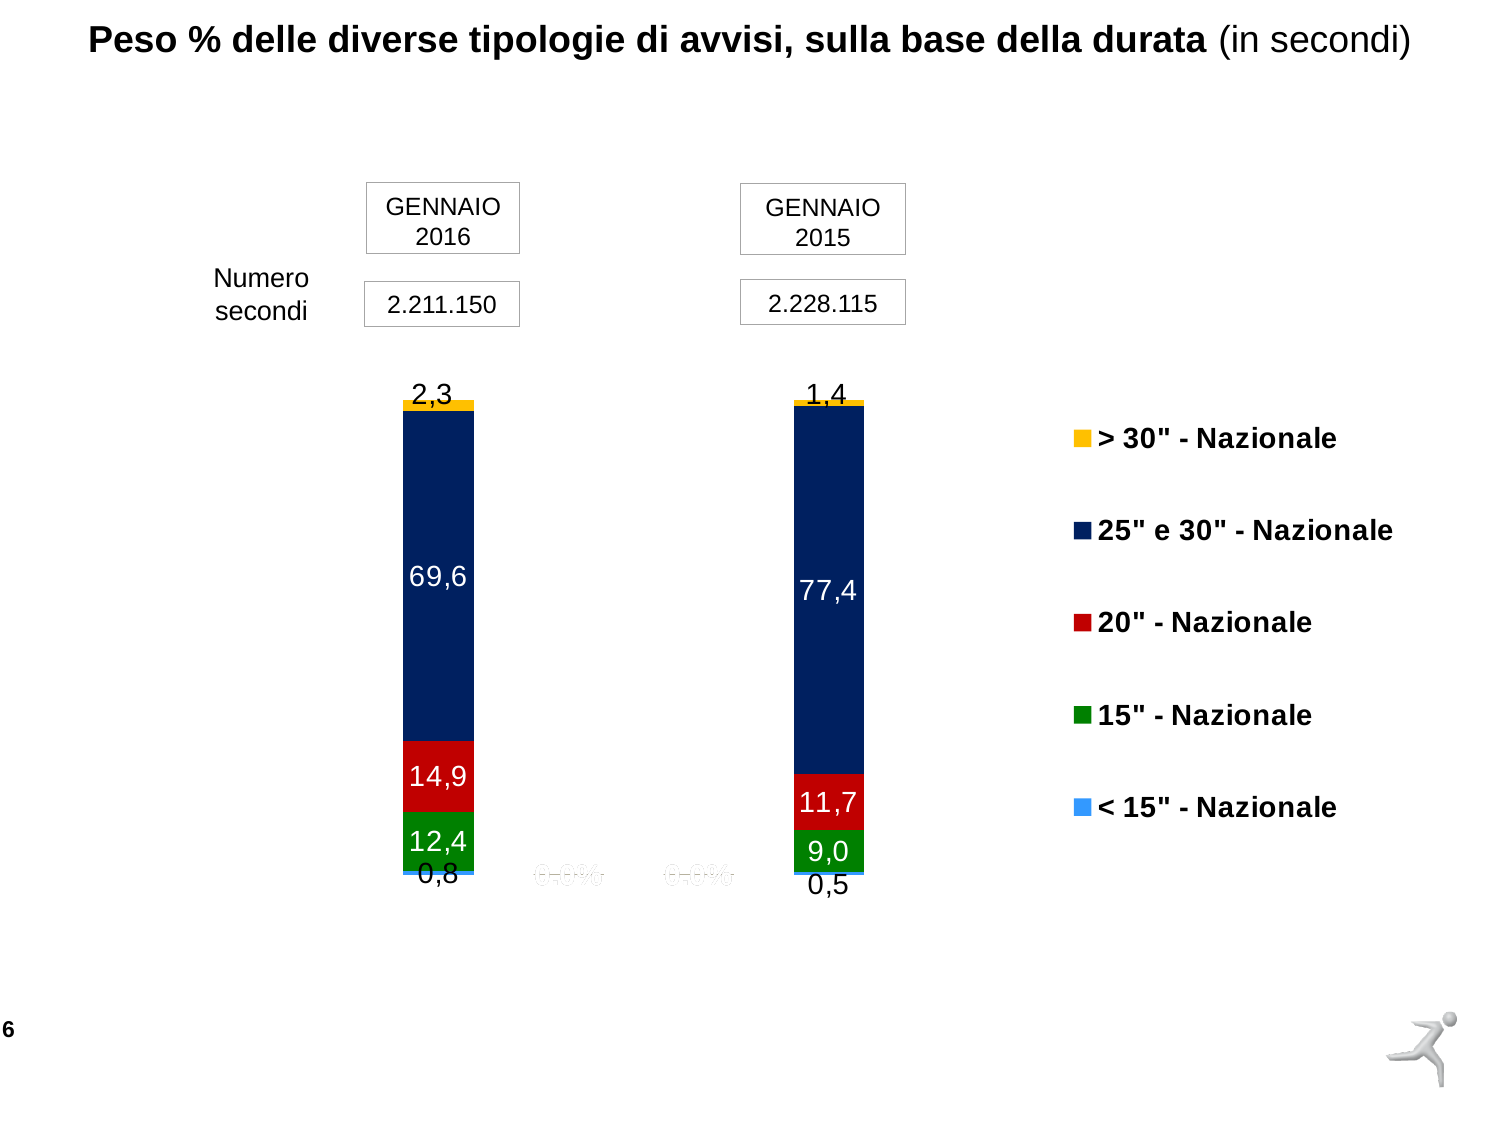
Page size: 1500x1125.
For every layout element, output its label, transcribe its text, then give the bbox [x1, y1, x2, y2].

text_box Peso % delle diverse tipologie di avvisi, sulla base della durata (in secondi) [0, 7, 1500, 67]
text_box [119, 182, 1436, 965]
picture [1366, 990, 1476, 1109]
